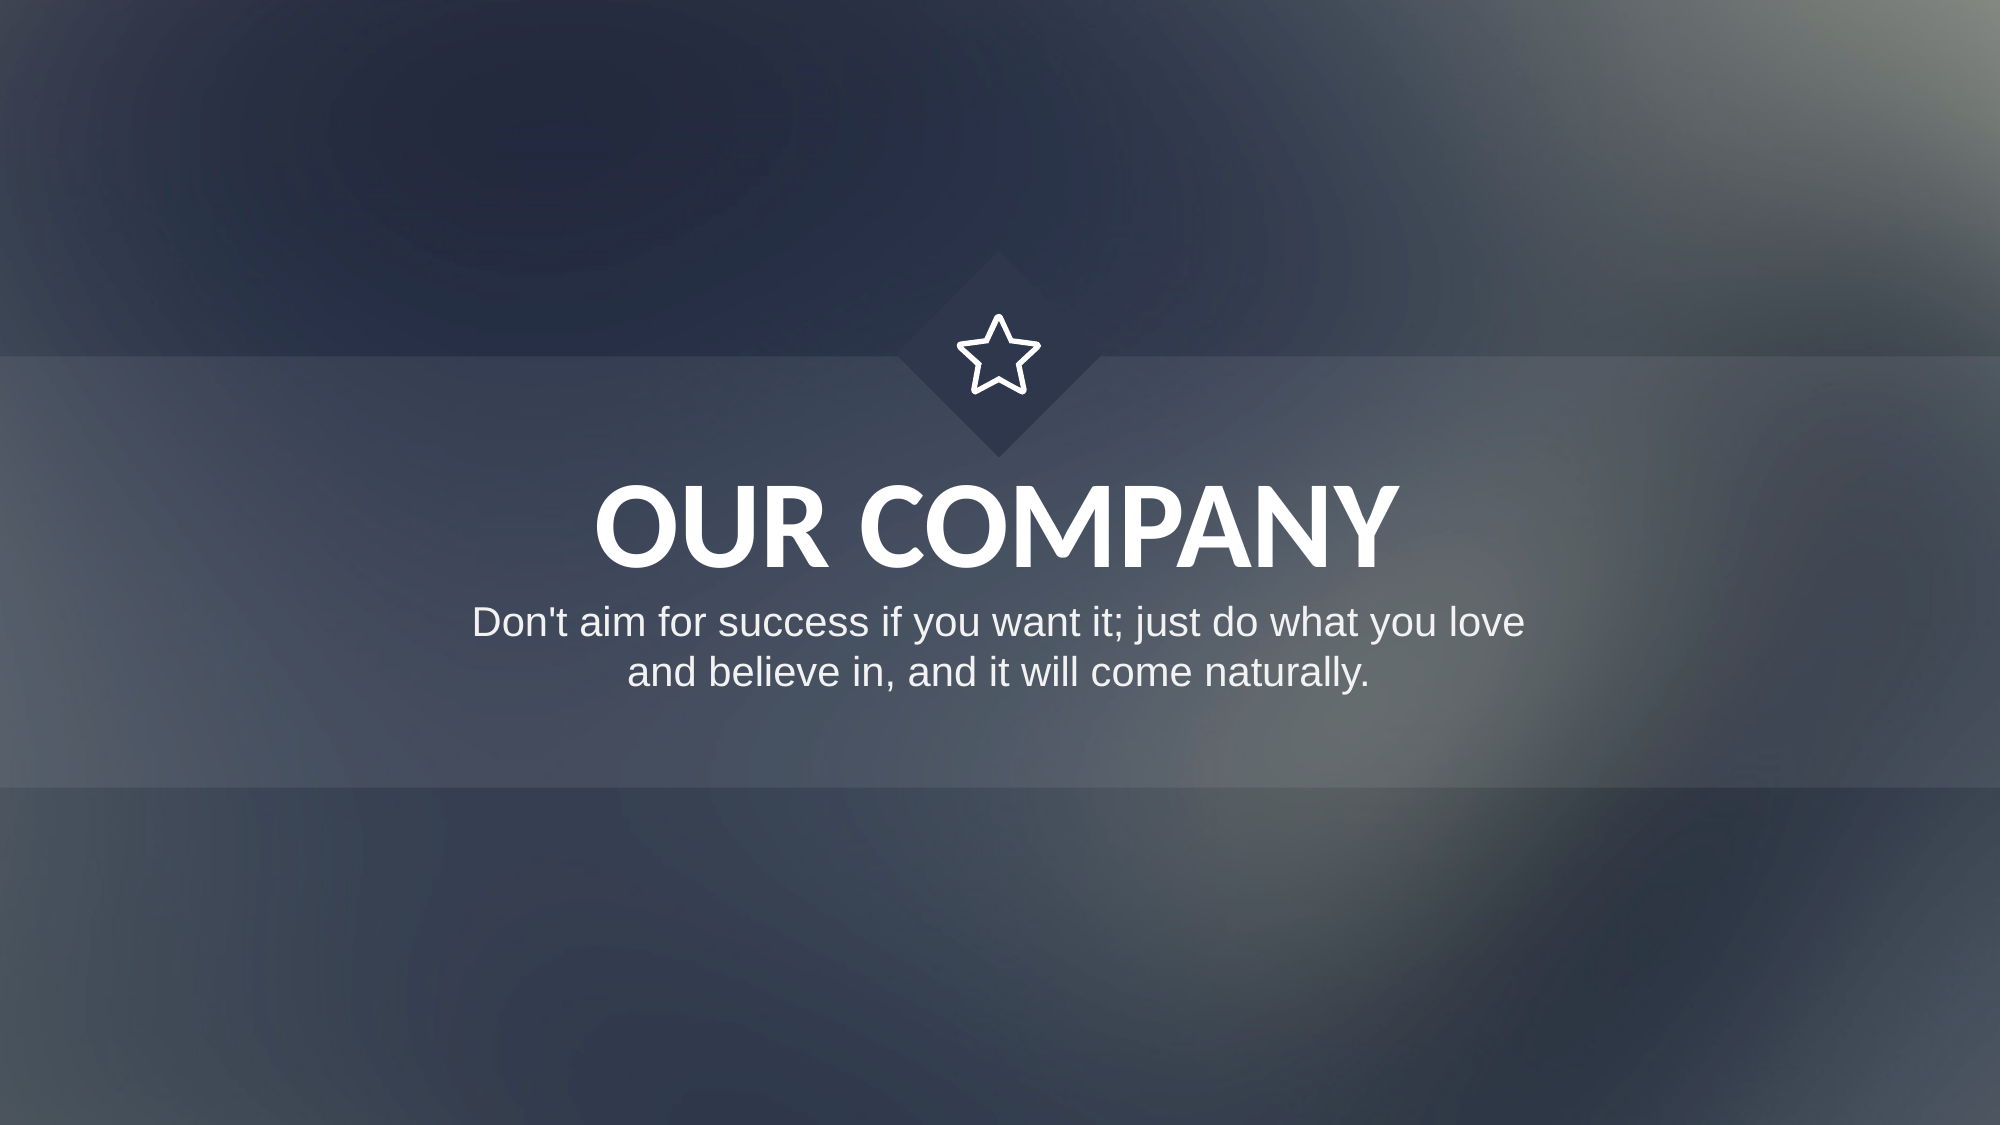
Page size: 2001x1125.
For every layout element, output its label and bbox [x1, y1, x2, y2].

text_box [925, 281, 1073, 428]
picture [0, 0, 2000, 1125]
